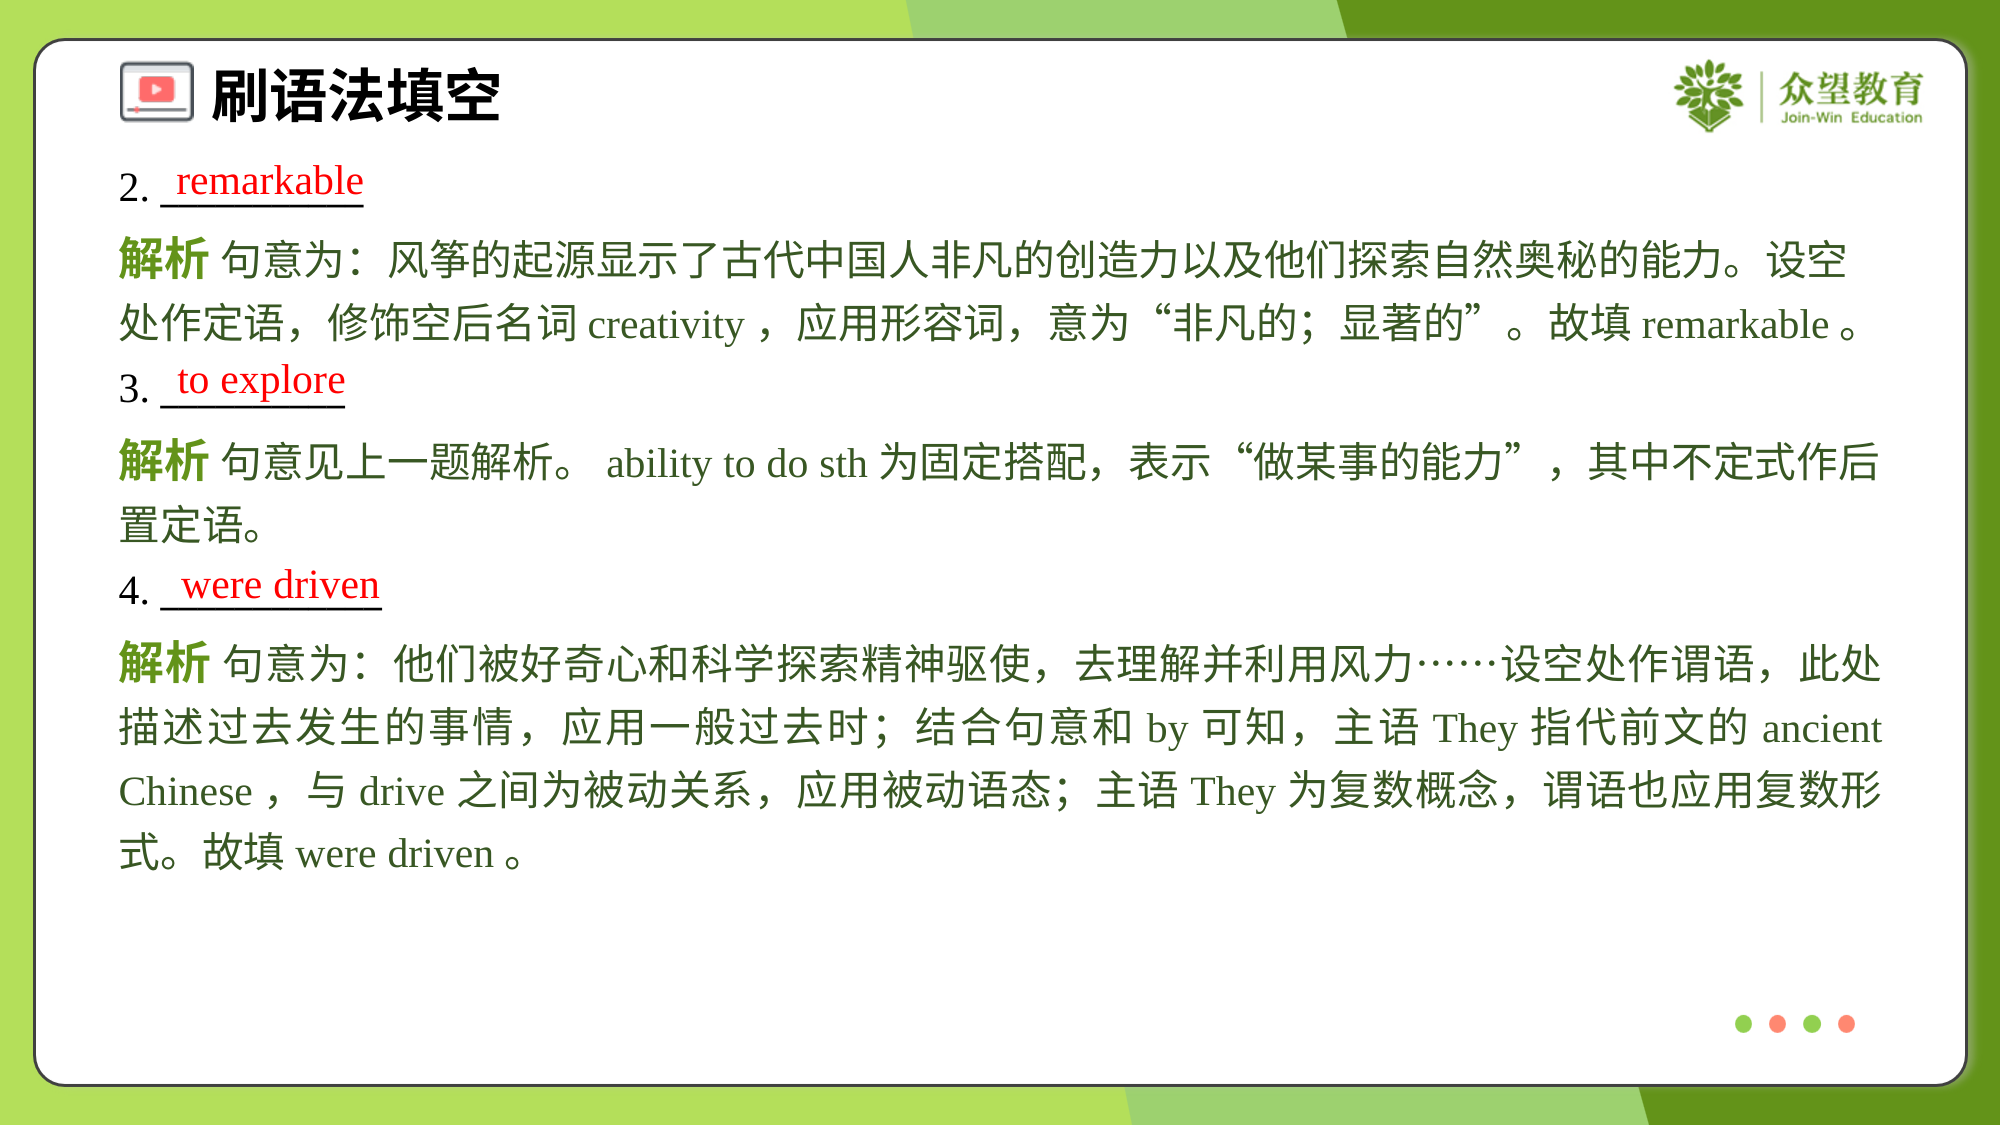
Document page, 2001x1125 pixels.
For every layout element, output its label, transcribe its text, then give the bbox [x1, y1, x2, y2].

text_box 解析 句意为：他们被好奇心和科学探索精神驱使，去理解并利用风力……设空处作谓语，此处描述过去发生的事情，应用一般过去时；结合句意和by可知，主语They指代前文的ancient Chinese，与drive之间为被动关系，应用被动语态；主语They为复数概念，谓语也应用复数形式。故填were driven。 [118, 620, 1883, 871]
text_box were driven [172, 544, 390, 602]
text_box 2. ___________ [118, 146, 1883, 204]
text_box 解析 句意为：风筝的起源显示了古代中国人非凡的创造力以及他们探索自然奥秘的能力。设空处作定语，修饰空后名词creativity，应用形容词，意为“非凡的；显著的”。故填remarkable。 [118, 215, 1883, 343]
text_box to explore [167, 339, 356, 397]
text_box 3. __________ [118, 348, 1883, 406]
text_box remarkable [172, 140, 369, 199]
text_box 解析 句意见上一题解析。ability to do sth为固定搭配，表示“做某事的能力”，其中不定式作后置定语。 [118, 417, 1883, 545]
picture [0, 0, 2000, 1125]
text_box 4. ____________ [118, 550, 1883, 608]
